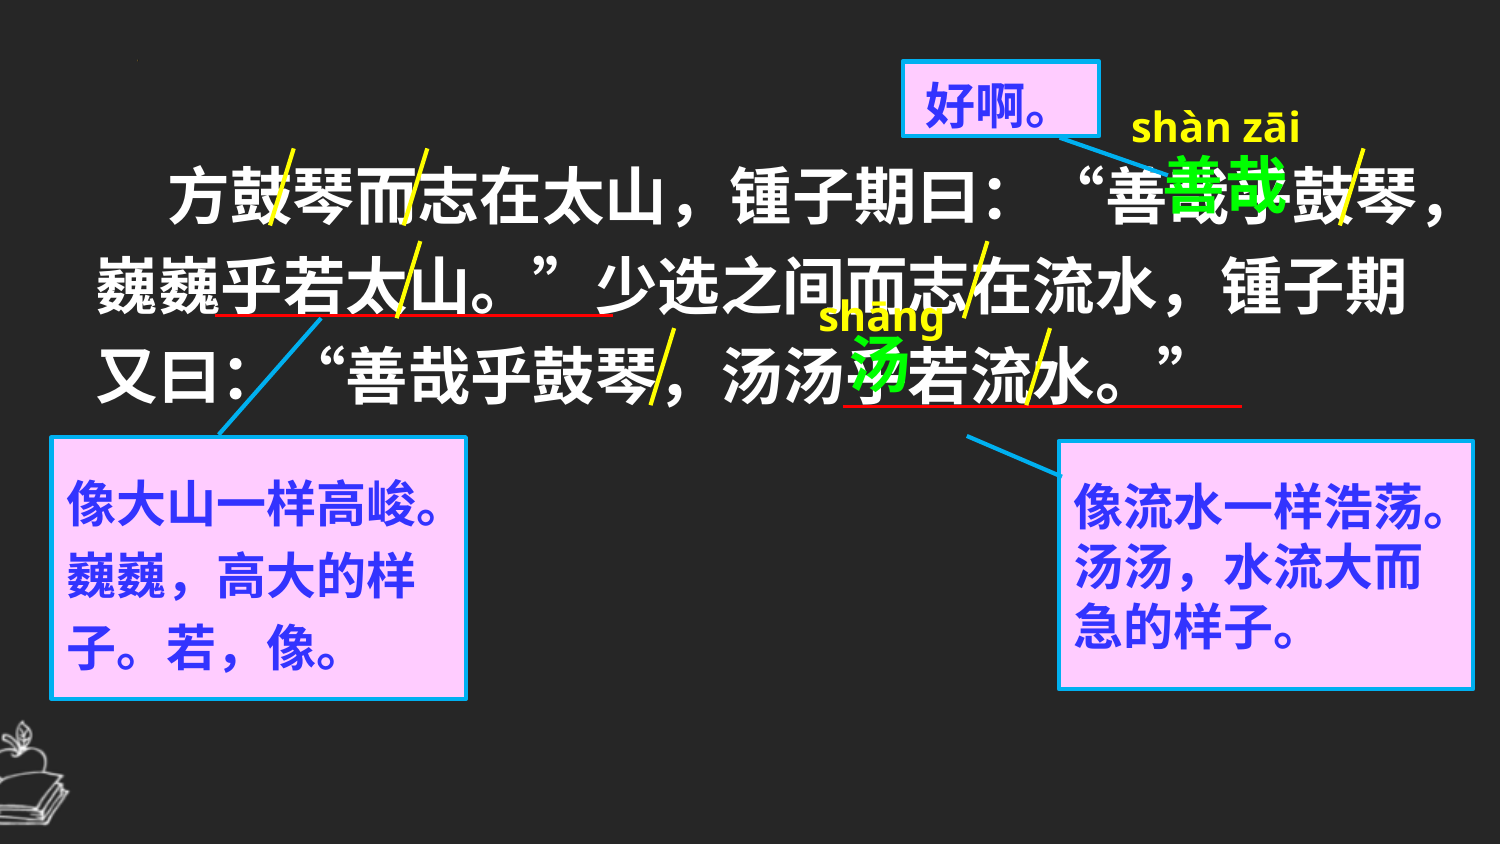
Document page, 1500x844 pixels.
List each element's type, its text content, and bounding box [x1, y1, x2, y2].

text_box 好啊。 [901, 59, 1169, 178]
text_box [963, 240, 988, 319]
text_box shàn zāi [1116, 93, 1317, 159]
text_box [269, 148, 294, 226]
text_box 汤 [833, 348, 931, 408]
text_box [650, 327, 675, 406]
text_box shānɡ [803, 282, 961, 348]
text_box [396, 240, 421, 319]
text_box 像流水一样浩荡。汤汤，水流大而急的样子。 [965, 434, 1475, 691]
text_box 方鼓琴而志在太山，锺子期曰：“善哉乎鼓琴，巍巍乎若太山。”少选之间而志在流水，锺子期又曰：“善哉乎鼓琴，汤汤乎若流水。” [80, 134, 1450, 420]
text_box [403, 148, 428, 226]
picture [0, 0, 1500, 844]
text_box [1026, 327, 1051, 406]
text_box 像大山一样高峻。巍巍，高大的样子。若，像。 [49, 324, 468, 701]
text_box 善哉 [1148, 159, 1305, 228]
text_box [1339, 148, 1364, 226]
